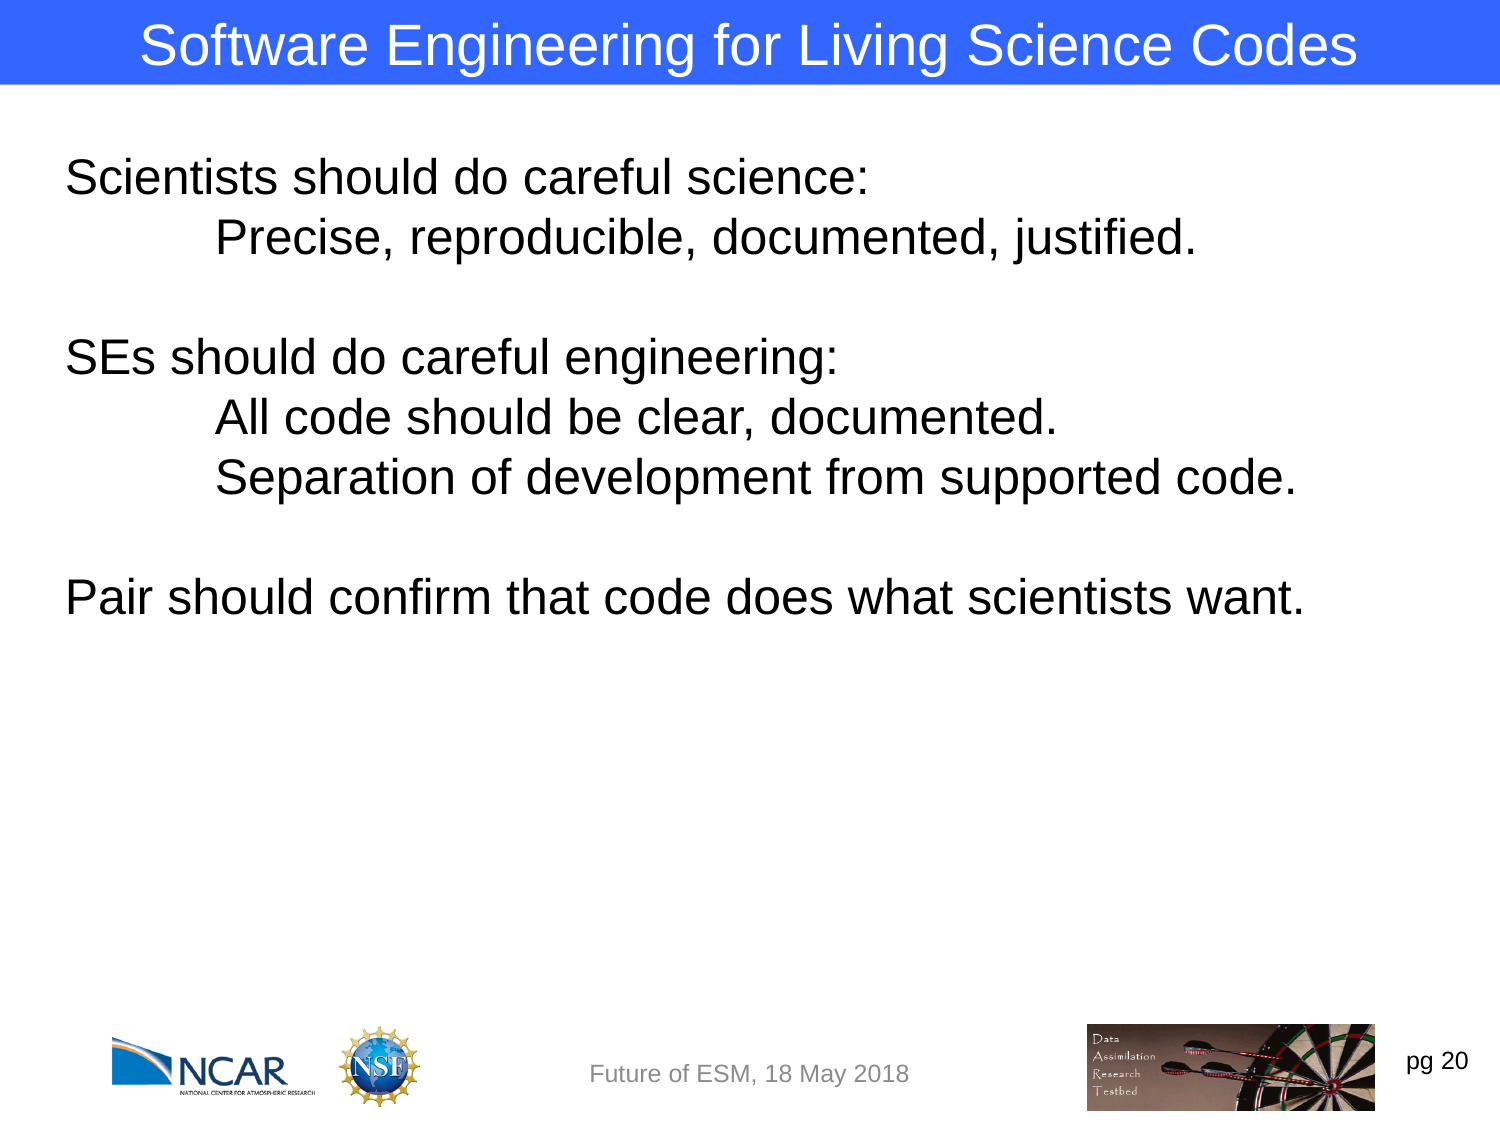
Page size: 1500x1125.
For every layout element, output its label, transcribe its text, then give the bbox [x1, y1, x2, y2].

footer Future of ESM, 18 May 2018 [512, 1042, 988, 1103]
picture [1087, 1024, 1375, 1111]
picture [112, 1037, 315, 1095]
text_box Software Engineering for Living Science Codes [0, 0, 1500, 85]
picture [337, 1024, 421, 1108]
text_box Scientists should do careful science: Precise, reproducible, documented, justified. SEs should do careful engineering: All code should be clear, documented. Separation of development from supported code. Pair should confirm that code does what scientists want. [49, 137, 1463, 633]
